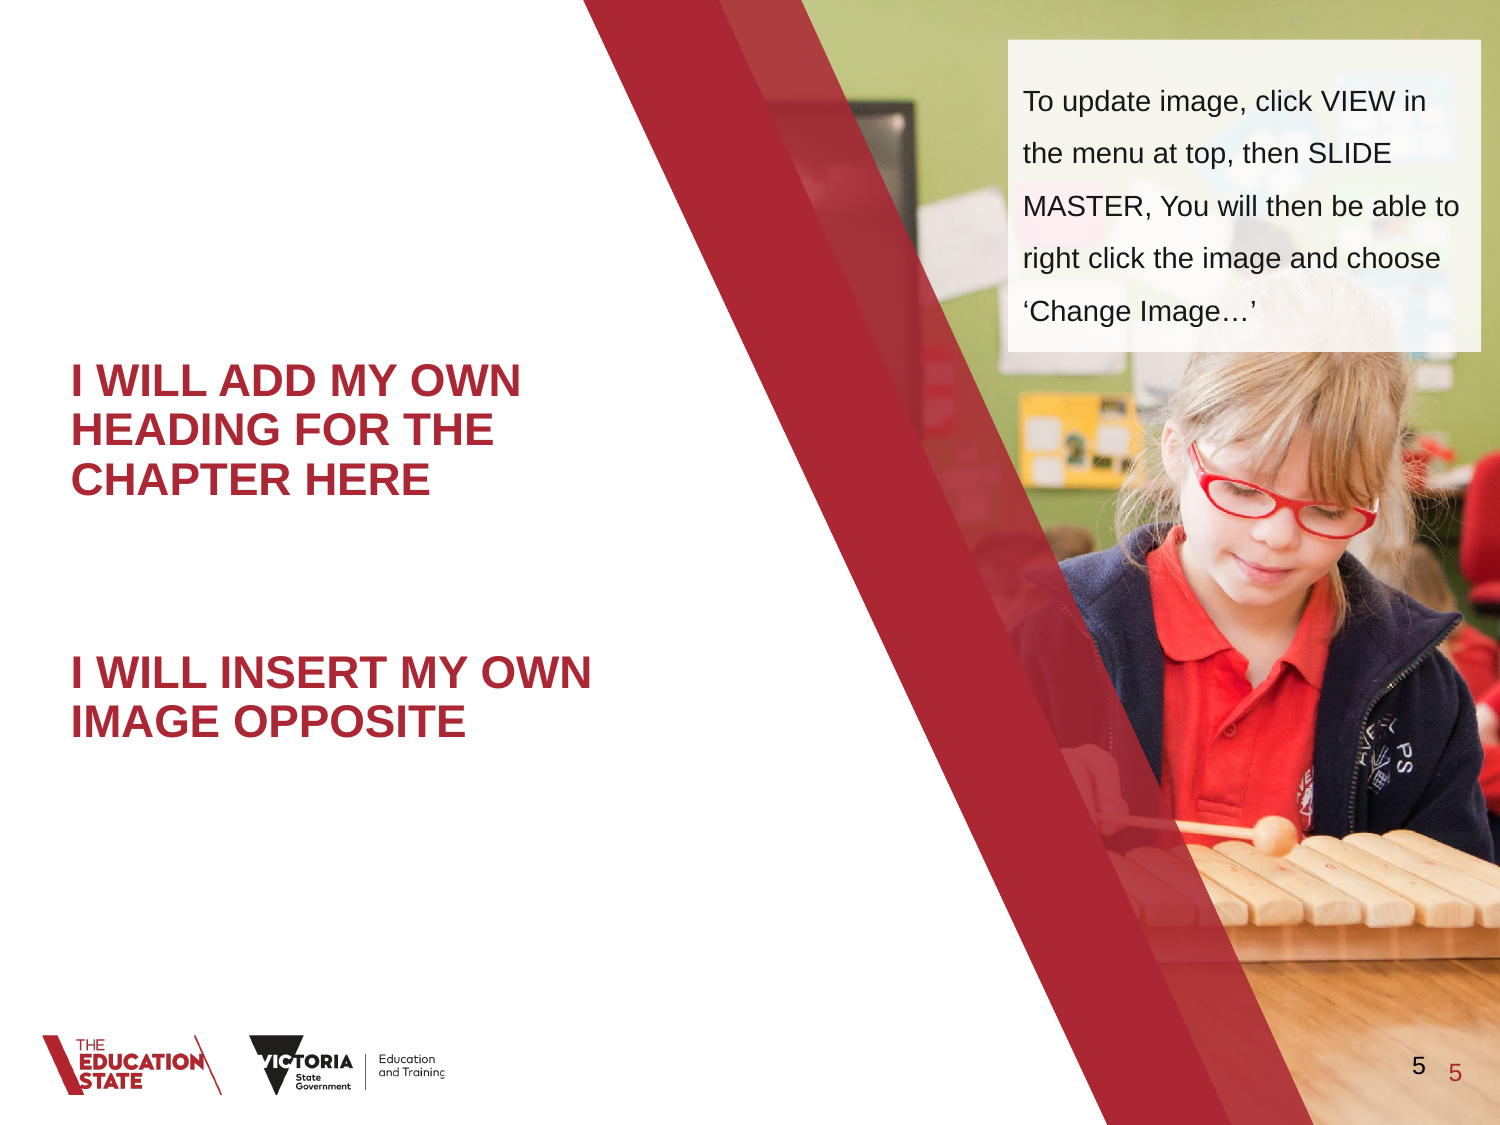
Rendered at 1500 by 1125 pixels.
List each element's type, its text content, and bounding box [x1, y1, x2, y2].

picture [802, 0, 1500, 1125]
list I WILL ADD MY OWN HEADING FOR THE CHAPTER HERE [55, 326, 639, 516]
text_box To update image, click VIEW in the menu at top, then SLIDE MASTER, You will then be able to right click the image and choose ‘Change Image…’ [1007, 38, 1482, 353]
text_box 5 [1101, 1046, 1478, 1097]
list I WILL INSERT MY OWN IMAGE OPPOSITE [55, 516, 639, 763]
